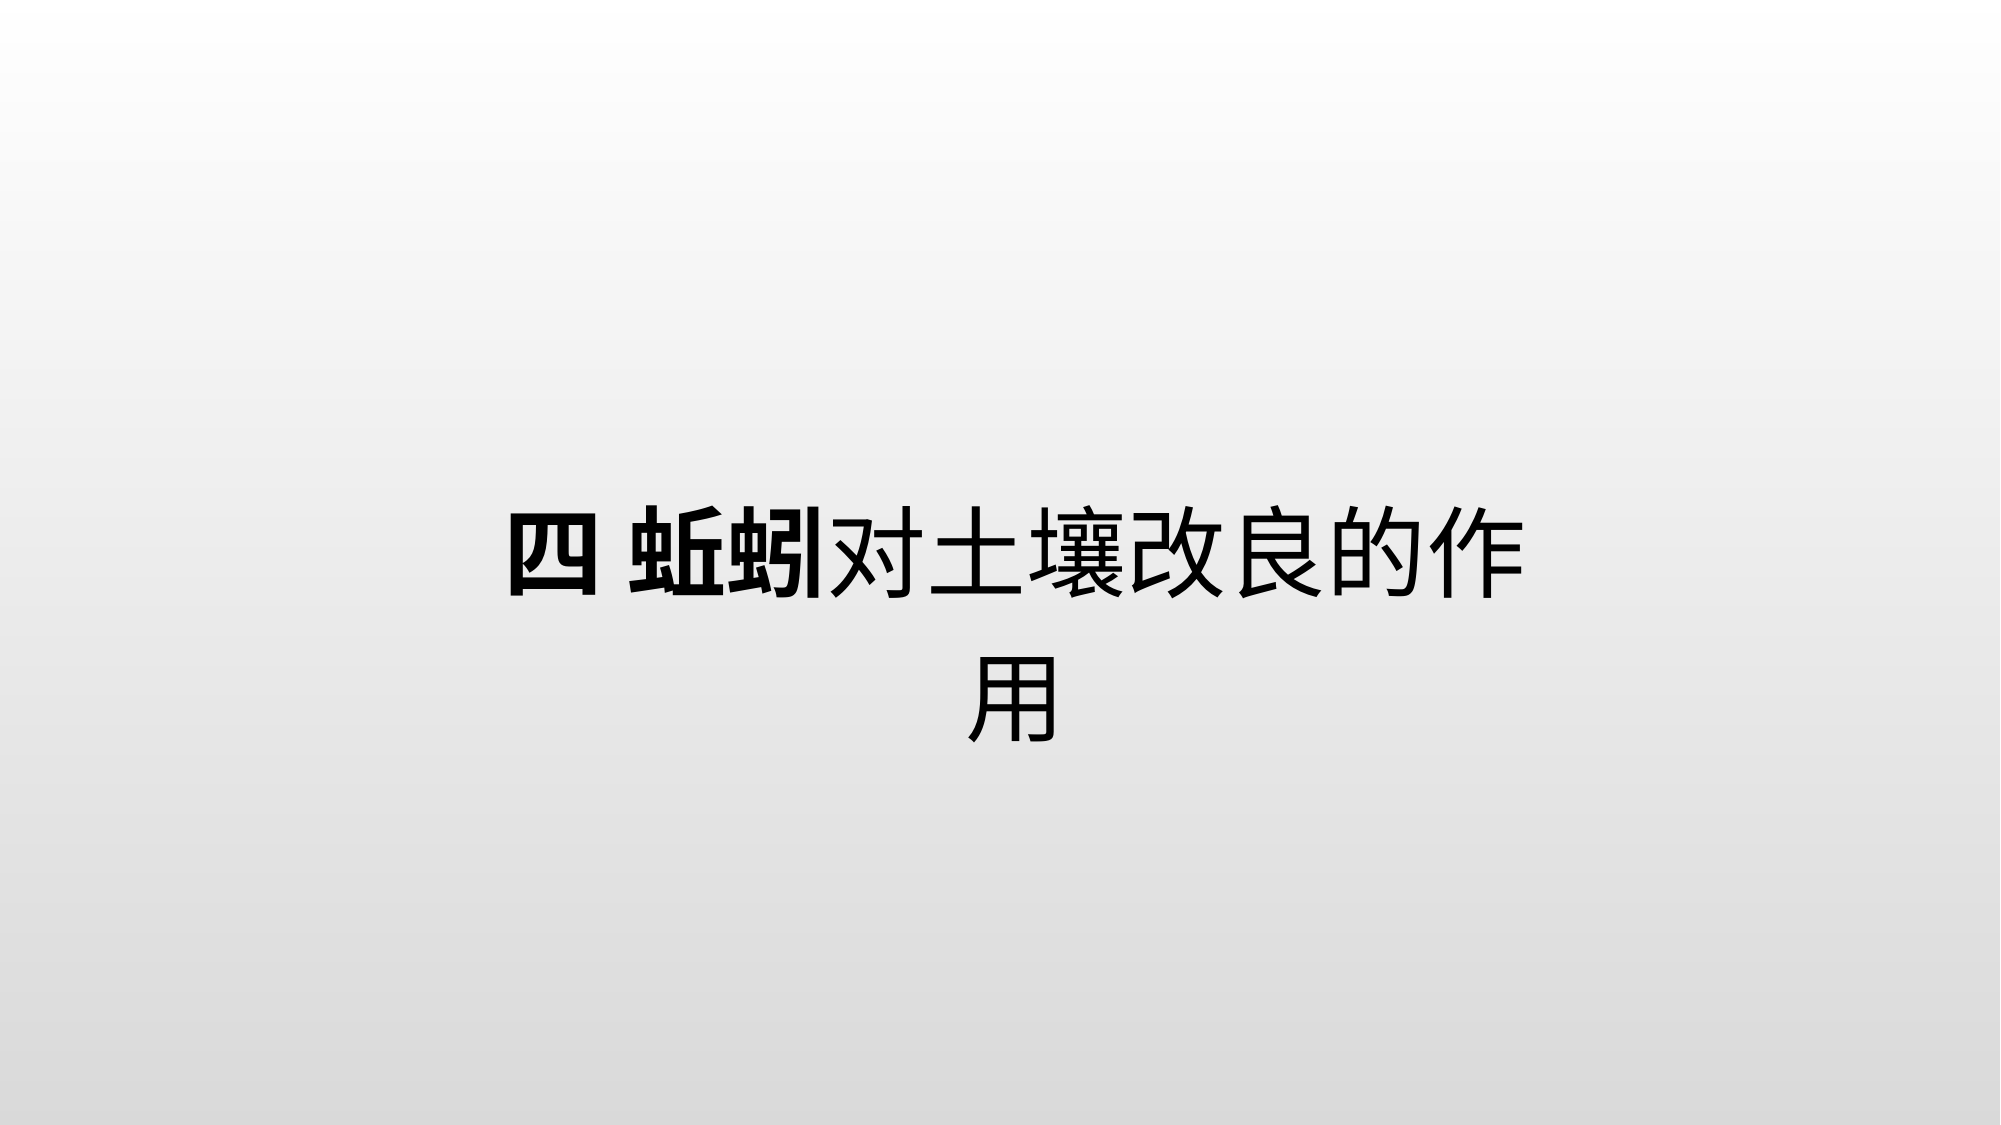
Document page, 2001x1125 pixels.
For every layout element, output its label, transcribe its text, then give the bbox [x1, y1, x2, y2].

text_box 四 蚯蚓对土壤改良的作用 [456, 459, 1543, 799]
